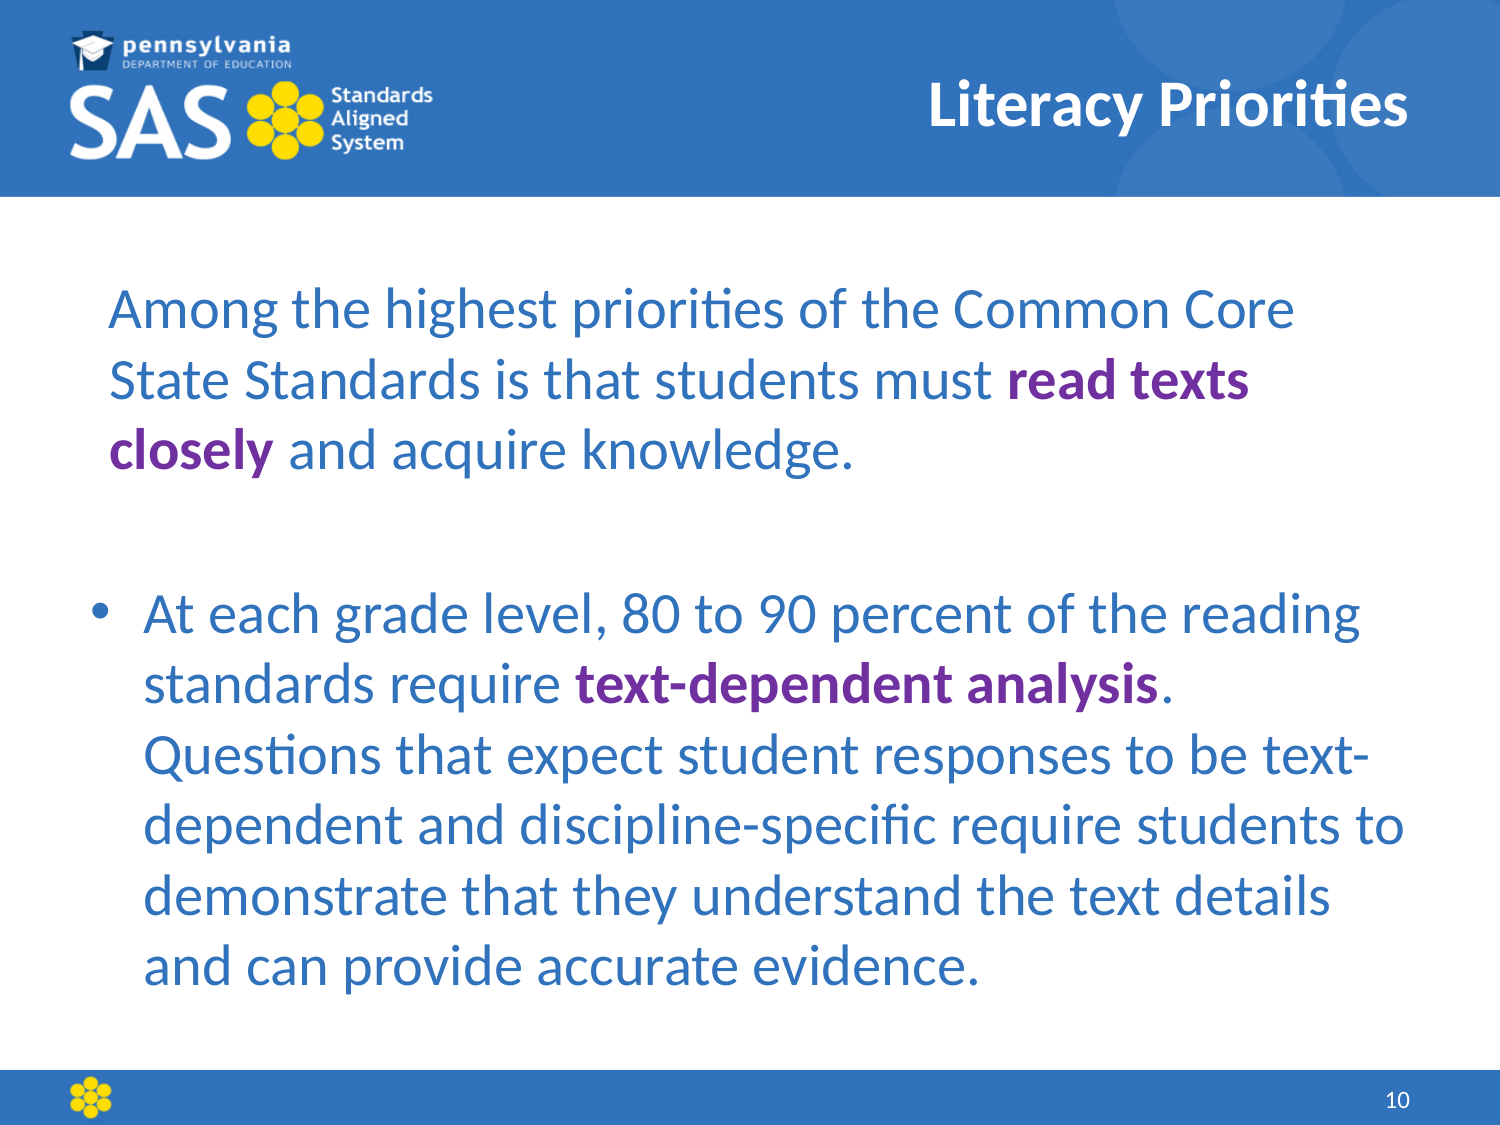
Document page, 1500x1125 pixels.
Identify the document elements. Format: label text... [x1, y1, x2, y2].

slide_number 10 [1247, 1072, 1425, 1125]
list Among the highest priorities of the Common Core State Standards is that students must read texts closely and acquire knowledge. At each grade level, 80 to 90 percent of the reading standards require text-dependent analysis. Questions that expect student responses to be text-dependent and discipline-specific require students to demonstrate that they understand the text details and can provide accurate evidence. [74, 262, 1426, 1006]
picture [0, 0, 1500, 1125]
title Literacy Priorities [748, 0, 1426, 201]
